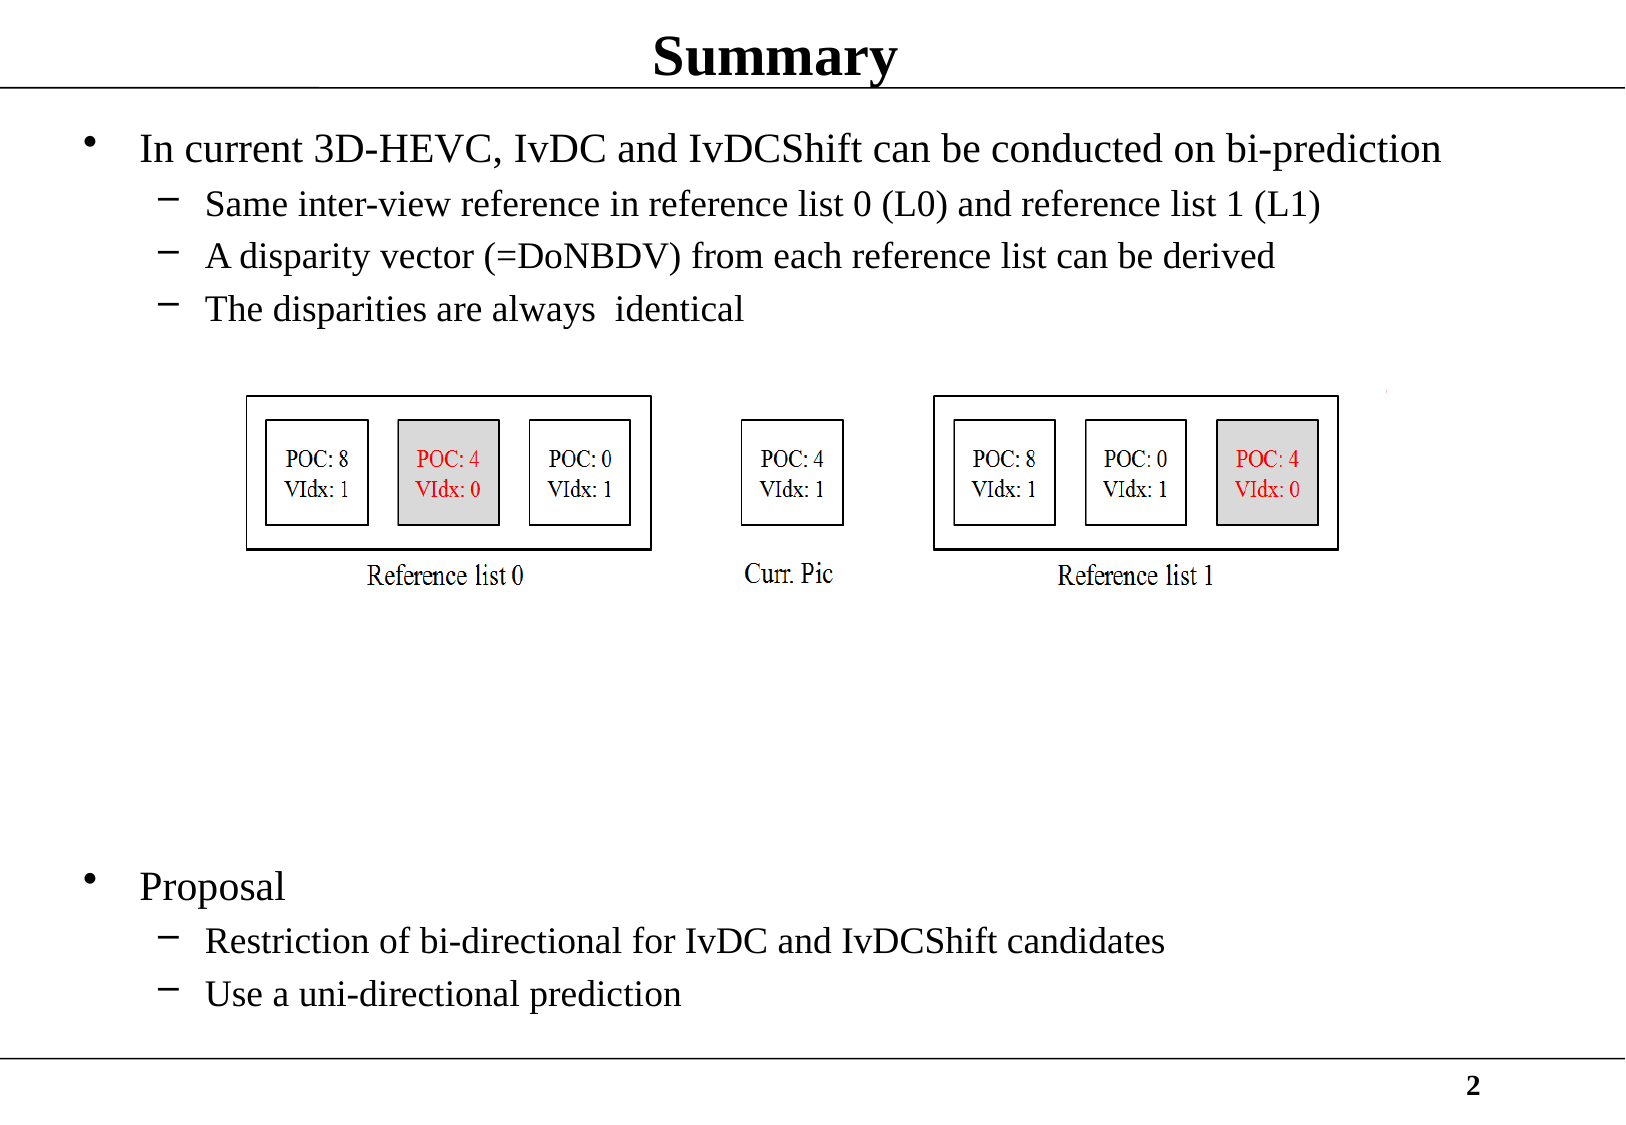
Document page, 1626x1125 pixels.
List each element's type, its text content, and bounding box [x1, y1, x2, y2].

title Summary [68, 9, 1484, 94]
slide_number 2 [1403, 1058, 1544, 1106]
list In current 3D-HEVC, IvDC and IvDCShift can be conducted on bi-prediction Same inter-view reference in reference list 0 (L0) and reference list 1 (L1) A disparity vector (=DoNBDV) from each reference list can be derived The disparities are always identical Proposal Restriction of bi-directional for IvDC and IvDCShift candidates Use a uni-directional prediction [68, 113, 1544, 1005]
picture [238, 386, 1387, 598]
